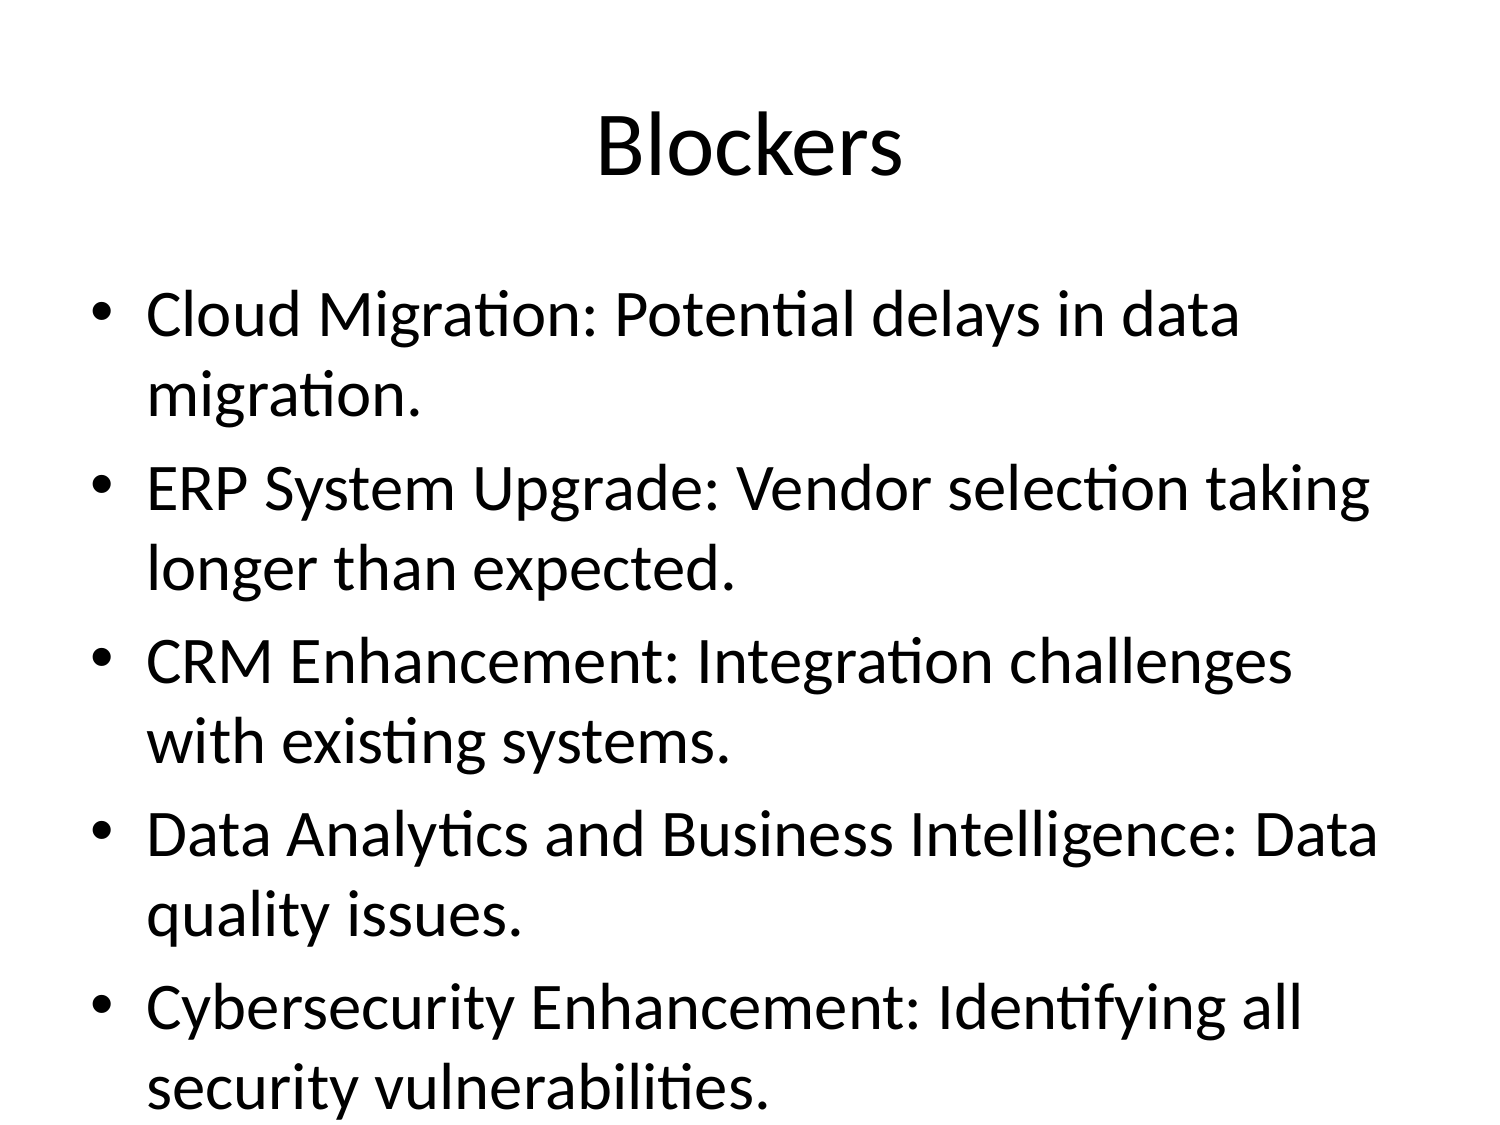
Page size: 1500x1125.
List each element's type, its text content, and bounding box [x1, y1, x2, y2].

title Blockers [75, 45, 1425, 233]
list Cloud Migration: Potential delays in data migration. ERP System Upgrade: Vendor selection taking longer than expected. CRM Enhancement: Integration challenges with existing systems. Data Analytics and Business Intelligence: Data quality issues. Cybersecurity Enhancement: Identifying all security vulnerabilities. Digital Workplace Transformation: Resistance to change from employees. [75, 262, 1425, 1005]
